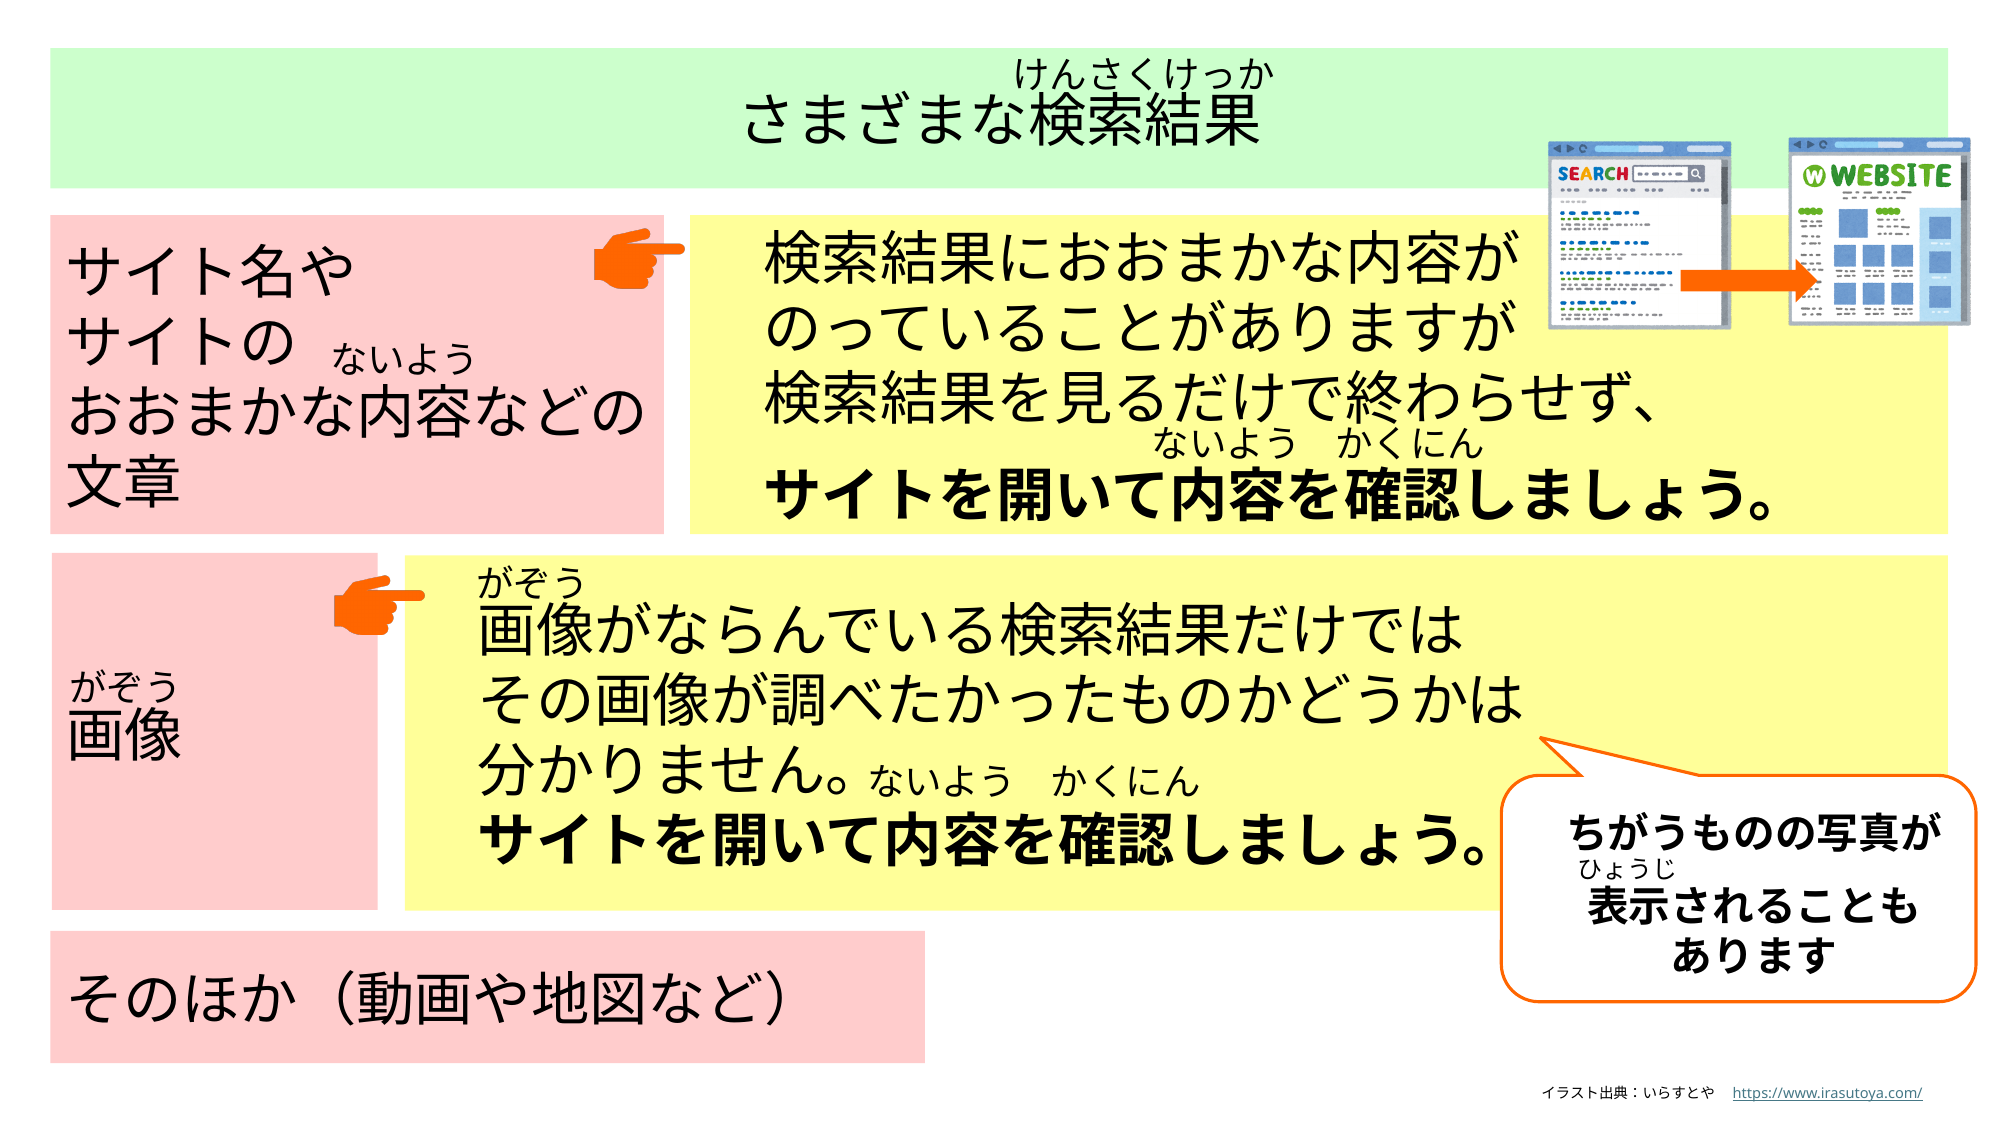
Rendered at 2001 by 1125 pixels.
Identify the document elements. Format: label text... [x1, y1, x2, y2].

text_box [50, 551, 379, 911]
text_box [1737, 268, 1781, 294]
text_box ないよう [302, 328, 507, 390]
text_box イラスト出典：いらすとや https://www.irasutoya.com/ [1526, 1076, 2000, 1112]
text_box かくにん [1023, 749, 1228, 811]
text_box ないよう [839, 749, 1023, 811]
text_box サイト名や サイトの おおまかな内容などの 文章 [49, 311, 665, 536]
text_box ないよう [1124, 412, 1308, 473]
picture [1541, 137, 1737, 333]
text_box [49, 214, 609, 528]
text_box けんさくけっか [958, 42, 1329, 104]
text_box がぞう [23, 656, 228, 718]
text_box 画像がならんでいる検索結果だけでは その画像が調べたかったものかどうかは 分かりません。 サイトを開いて内容を確認しましょう。 [403, 554, 1949, 912]
text_box かくにん [1308, 412, 1513, 473]
text_box がぞう [430, 551, 635, 613]
text_box そのほか（動画や地図など） [49, 929, 926, 1065]
text_box さまざまな検索結果 [49, 46, 1950, 190]
picture [587, 207, 691, 311]
text_box 検索結果におおまかな内容が のっていることがありますが 検索結果を見るだけで終わらせず、 サイトを開いて内容を確認しましょう。 [689, 214, 1950, 536]
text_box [1500, 774, 1977, 1007]
text_box 画像 [50, 689, 267, 777]
picture [328, 553, 432, 657]
picture [1781, 131, 1977, 333]
